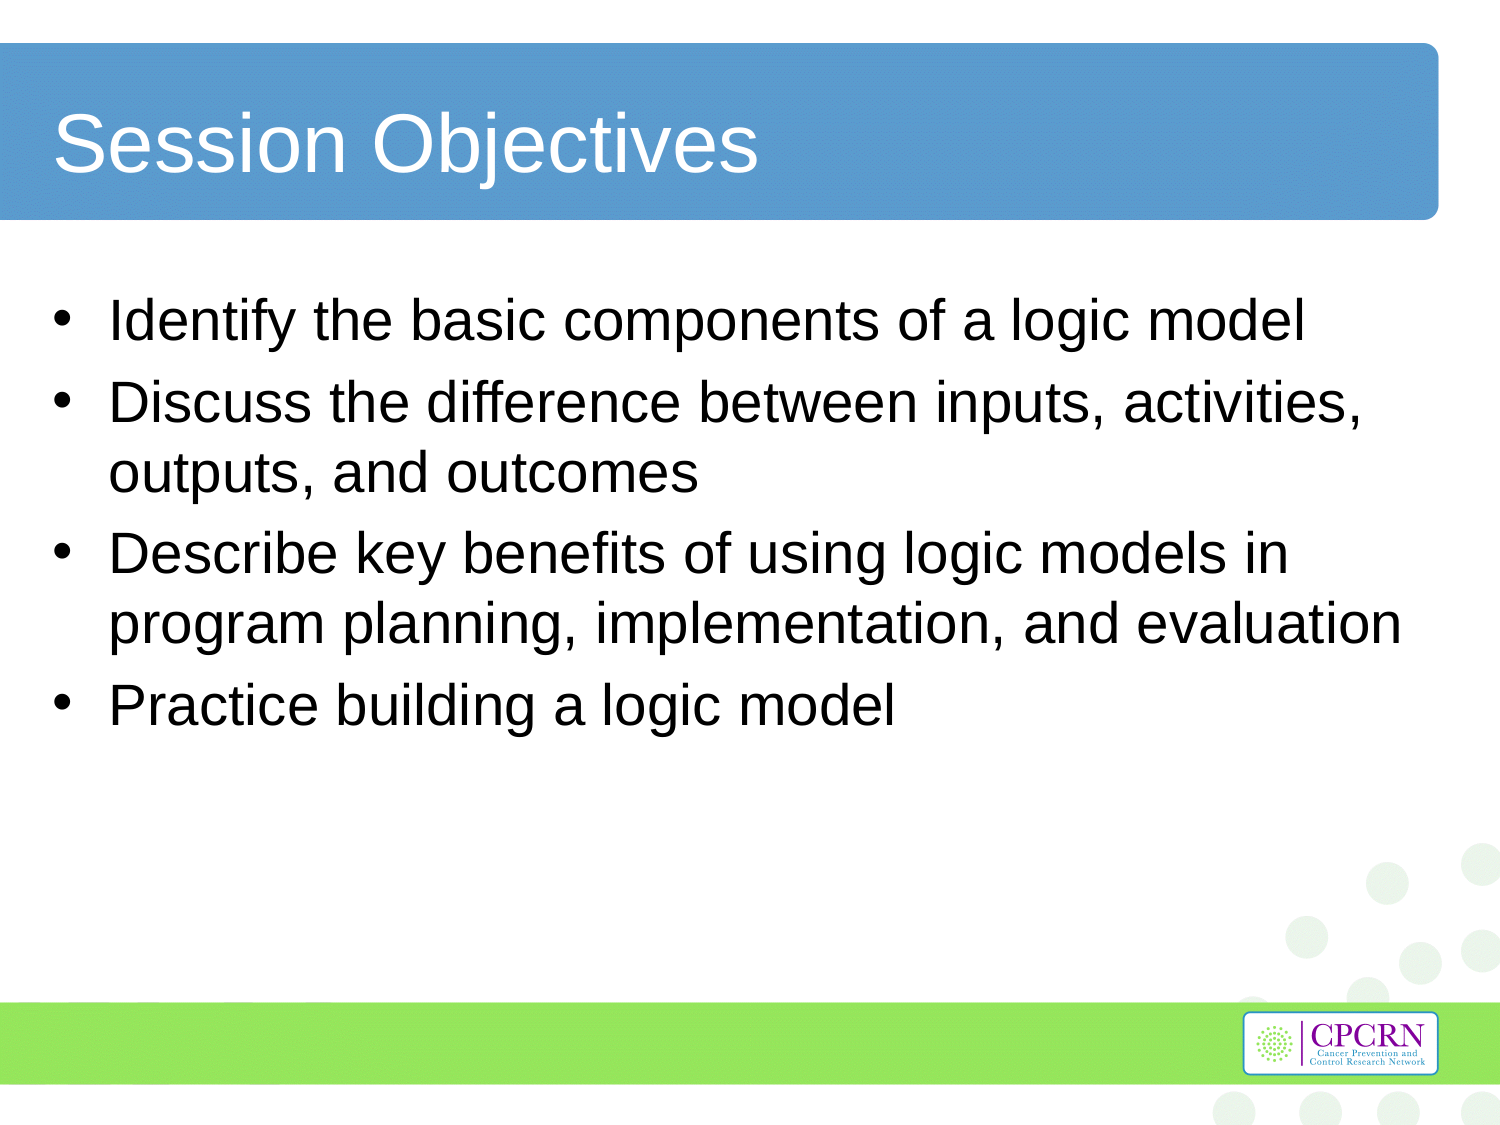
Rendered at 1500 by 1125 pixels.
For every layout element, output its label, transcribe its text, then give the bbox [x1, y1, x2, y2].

title Session Objectives [37, 45, 1438, 233]
picture [0, 0, 1500, 1125]
list Identify the basic components of a logic model Discuss the difference between inputs, activities, outputs, and outcomes Describe key benefits of using logic models in program planning, implementation, and evaluation Practice building a logic model [37, 275, 1463, 1063]
